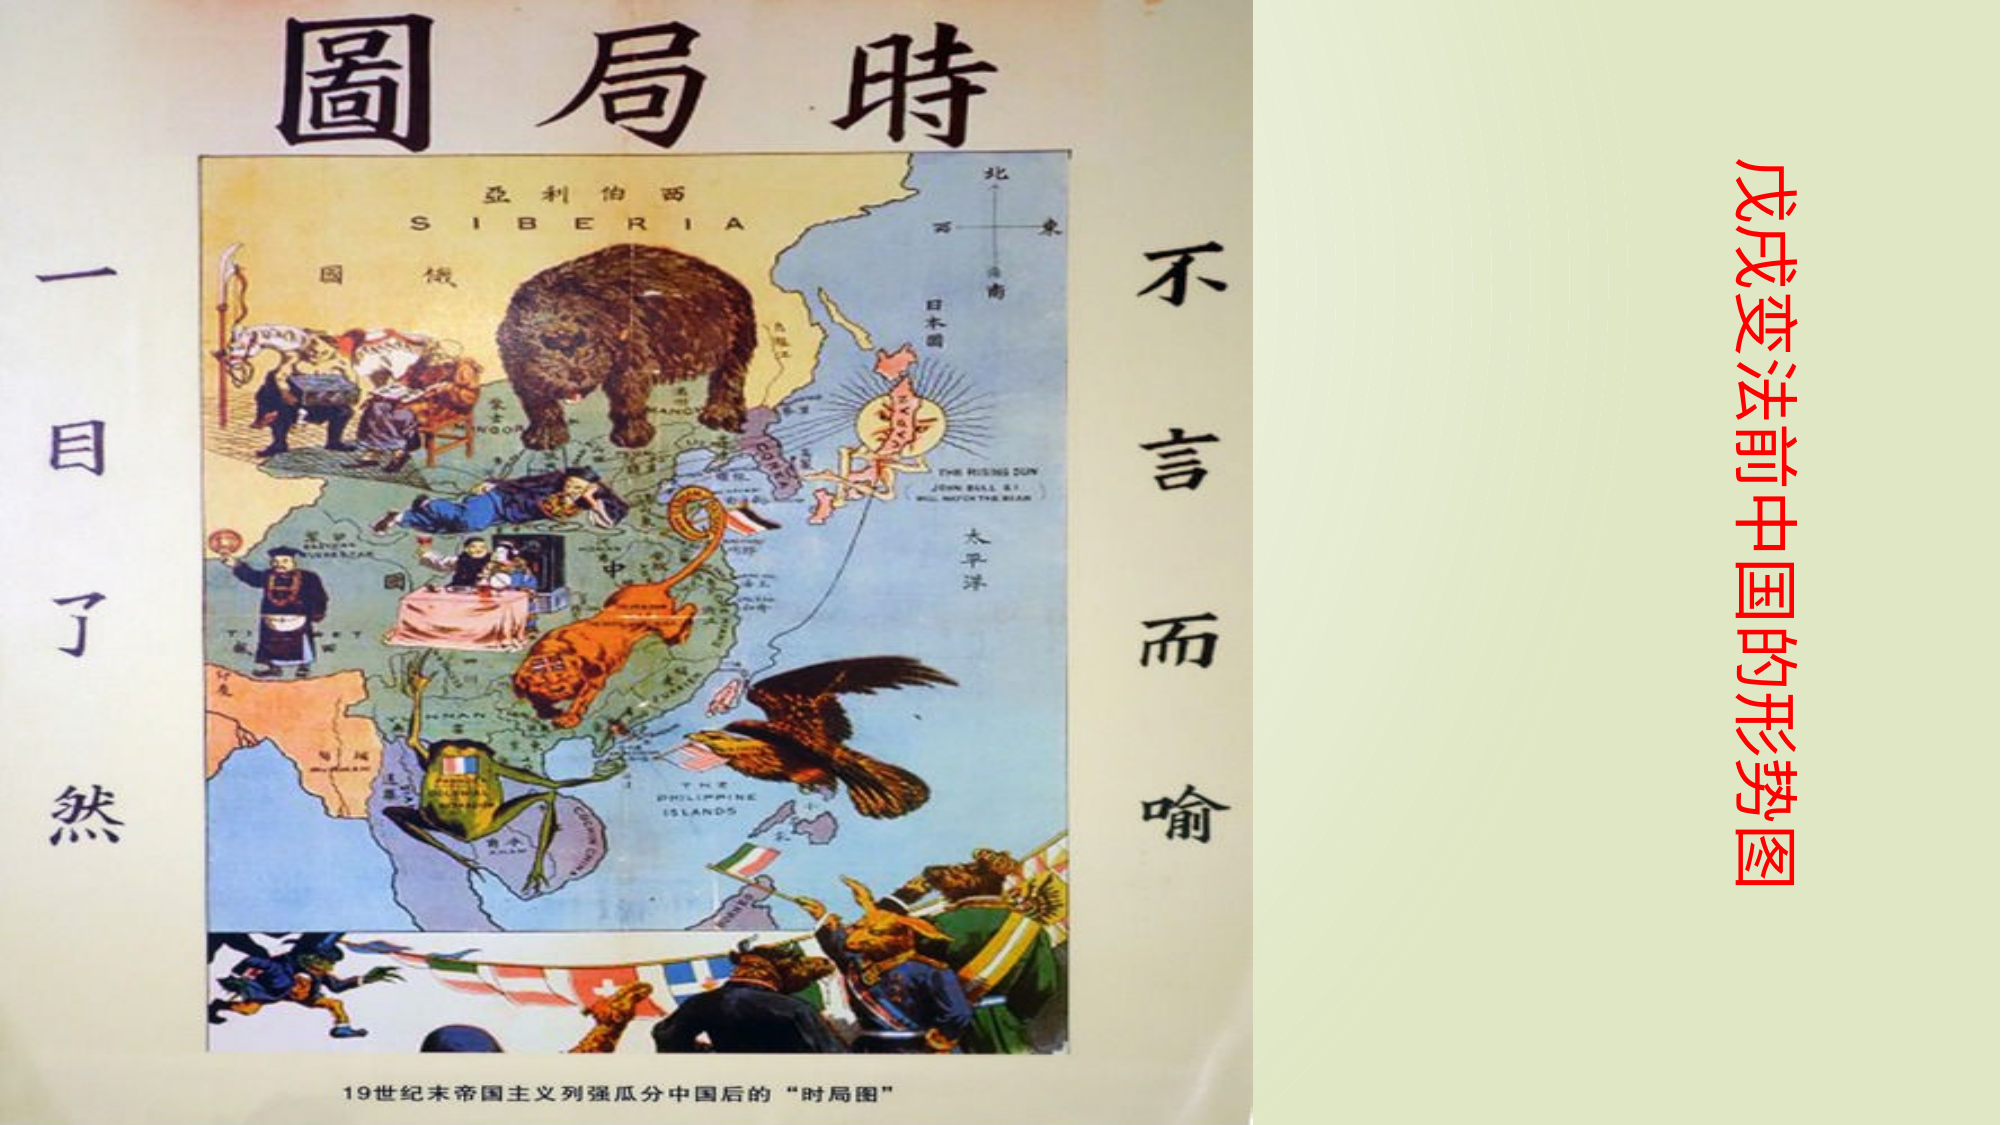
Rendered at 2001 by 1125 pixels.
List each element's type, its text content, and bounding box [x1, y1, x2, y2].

text_box 戊戌变法前中国的形势图 [1704, 142, 1816, 1087]
picture [0, 0, 1254, 1125]
